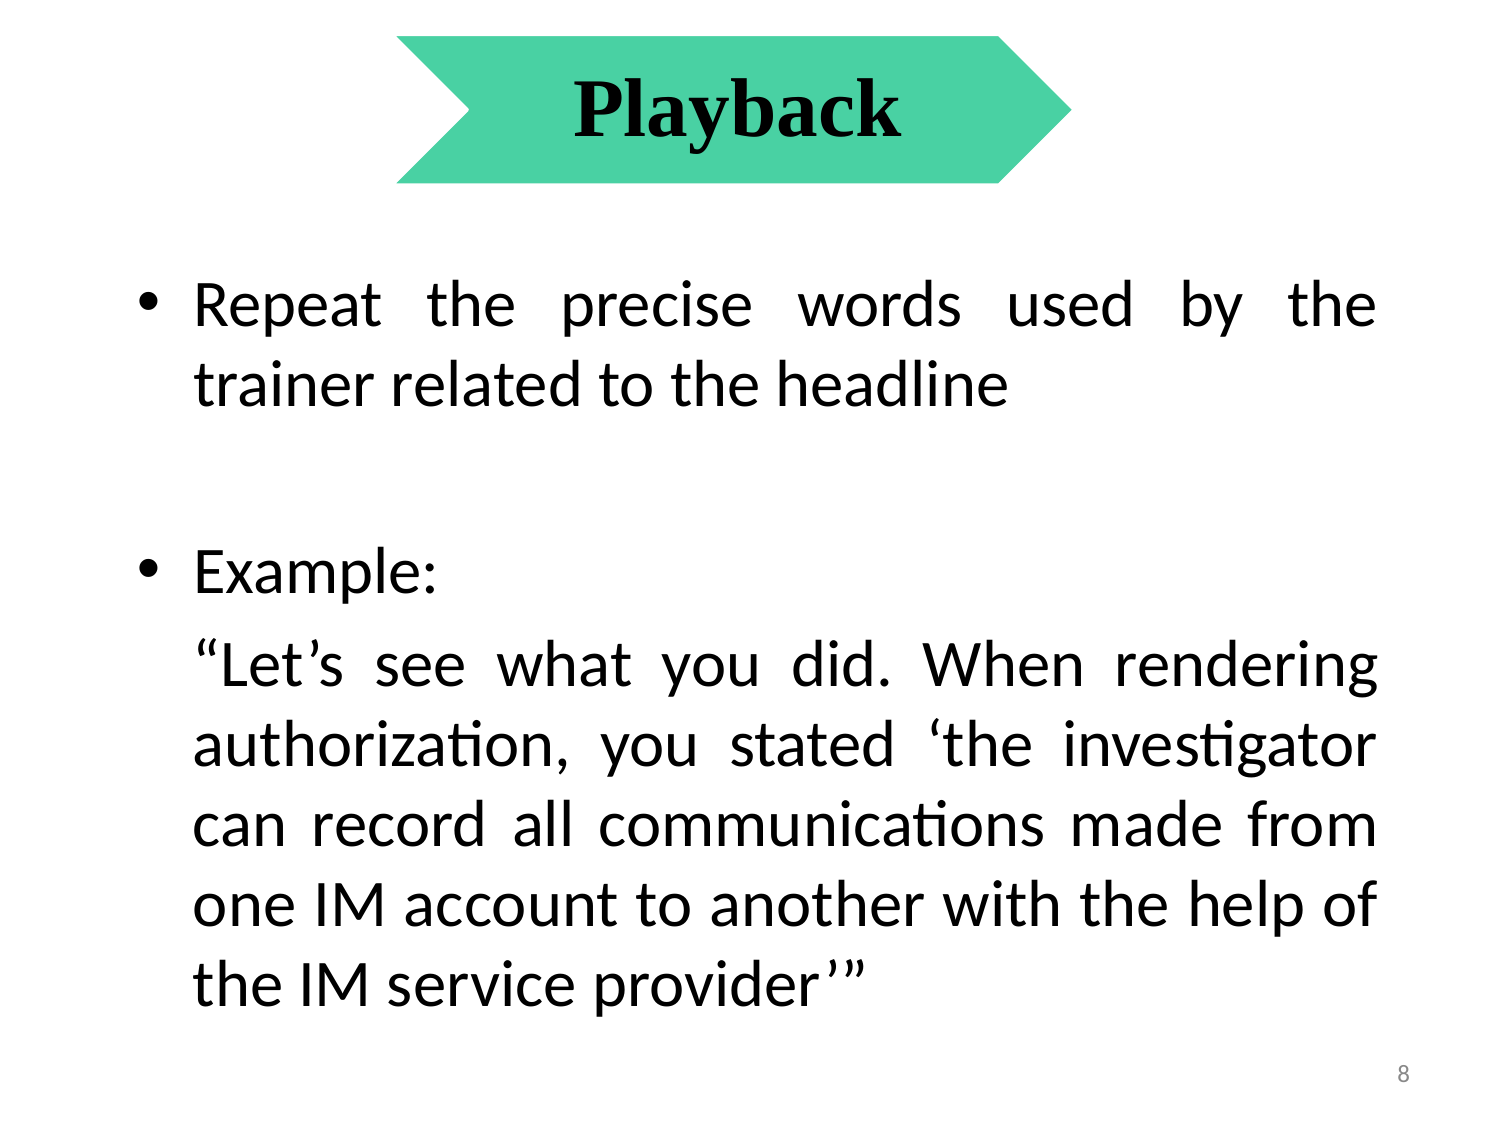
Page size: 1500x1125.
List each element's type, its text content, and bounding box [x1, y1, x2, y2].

text_box Repeat the precise words used by the trainer related to the headline Example: “Let’s see what you did. When rendering authorization, you stated ‘the investigator can record all communications made from one IM account to another with the help of the IM service provider’” [122, 252, 1394, 1077]
slide_number 8 [1074, 1042, 1425, 1103]
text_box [390, 33, 1076, 186]
